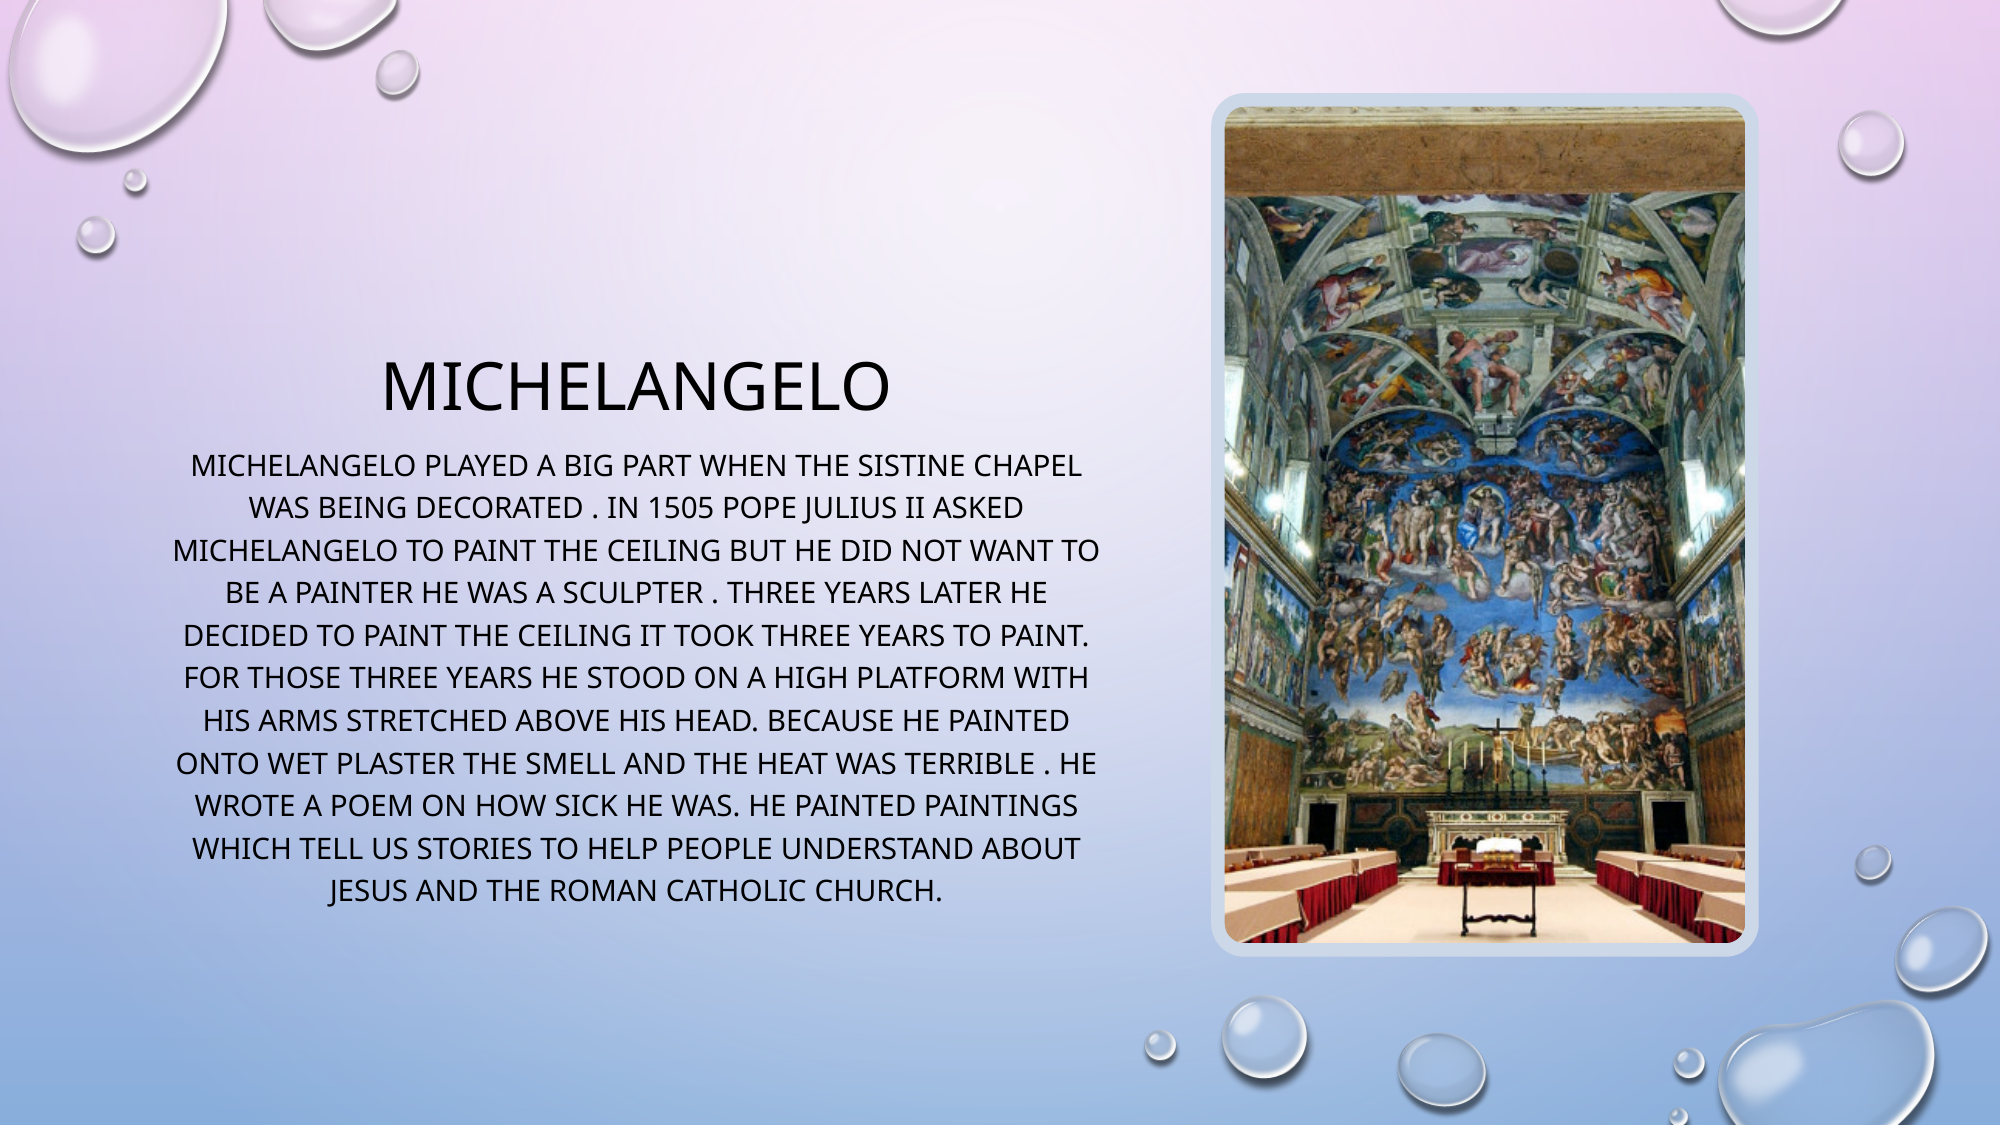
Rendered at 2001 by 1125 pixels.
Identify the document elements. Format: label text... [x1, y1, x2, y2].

list Michelangelo played a big part when the Sistine chapel was being decorated . In 1505 pope Julius ii asked Michelangelo to paint the ceiling but he did not want to be a painter he was a sculpter . Three years later he decided to paint the ceiling it took three years to paint. For those three years he stood on a high platform with his arms stretched above his head. Because he painted onto wet plaster the smell and the heat was terrible . He wrote a poem on how sick he was. He painted paintings which tell us stories to help people understand about Jesus and the Roman catholic church. [149, 431, 1124, 950]
title Michelangelo [149, 99, 1124, 431]
picture [0, 0, 2000, 1125]
